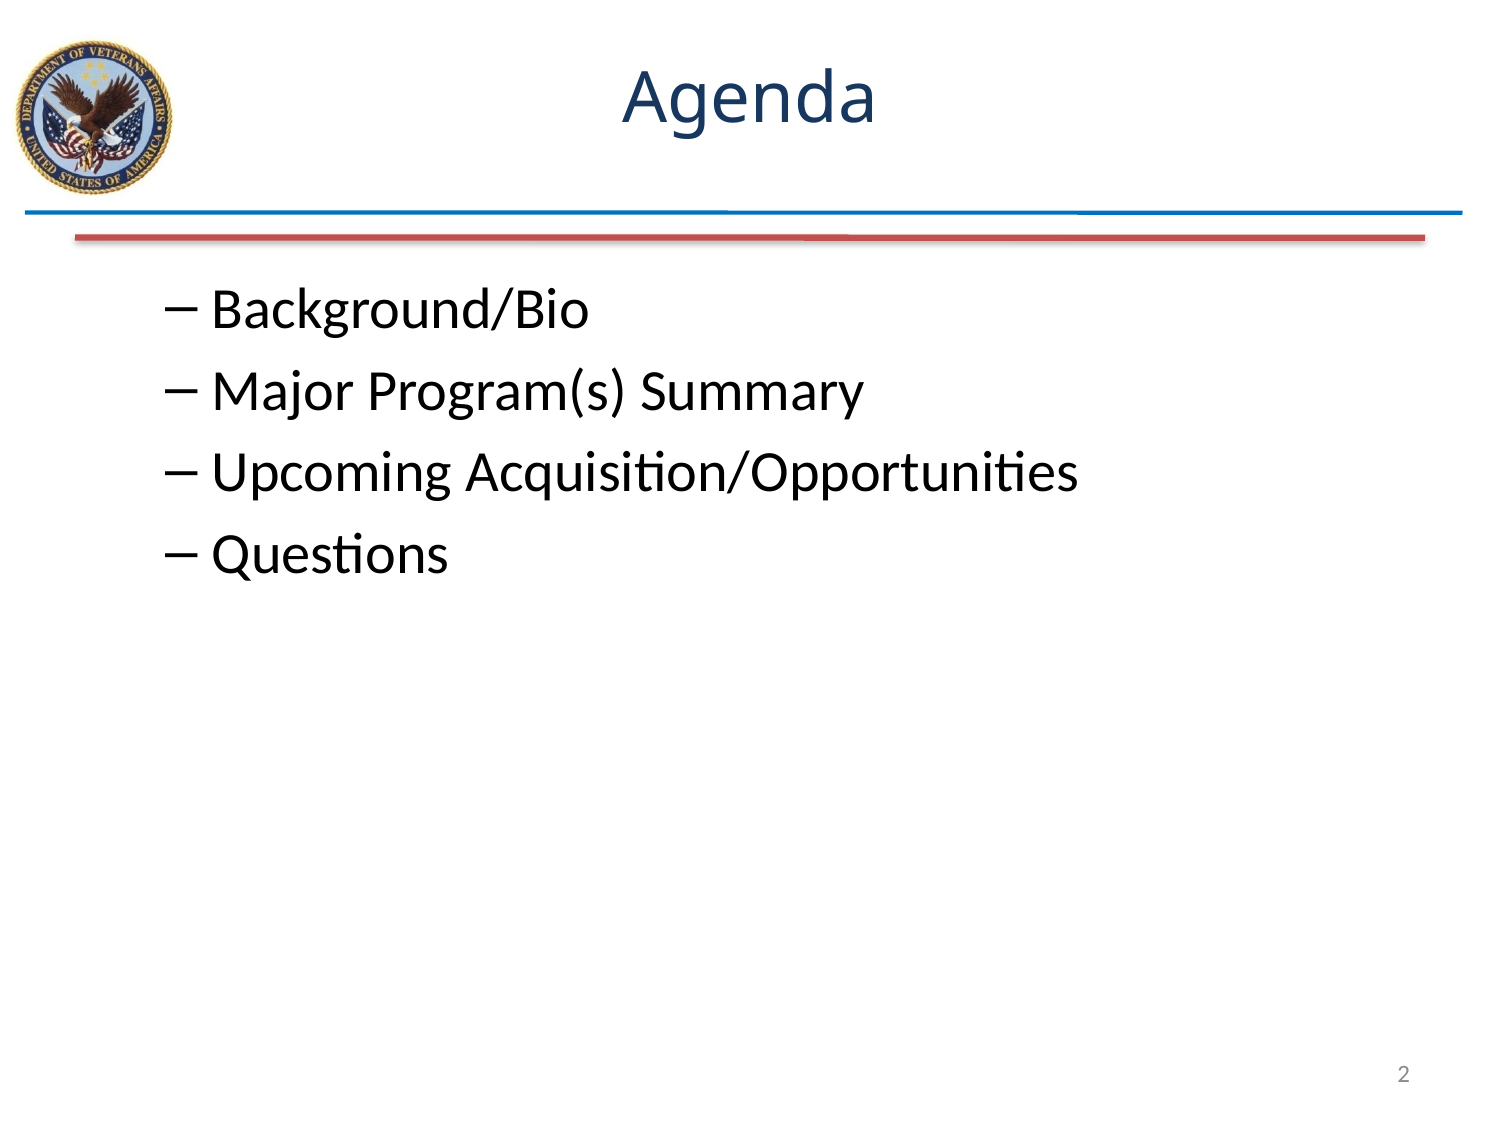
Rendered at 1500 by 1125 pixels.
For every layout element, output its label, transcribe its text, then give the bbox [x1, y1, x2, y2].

title Agenda [74, 0, 1426, 188]
slide_number 2 [1074, 1042, 1425, 1103]
picture [12, 37, 176, 201]
list Background/Bio Major Program(s) Summary Upcoming Acquisition/Opportunities Questions [74, 262, 1426, 1006]
